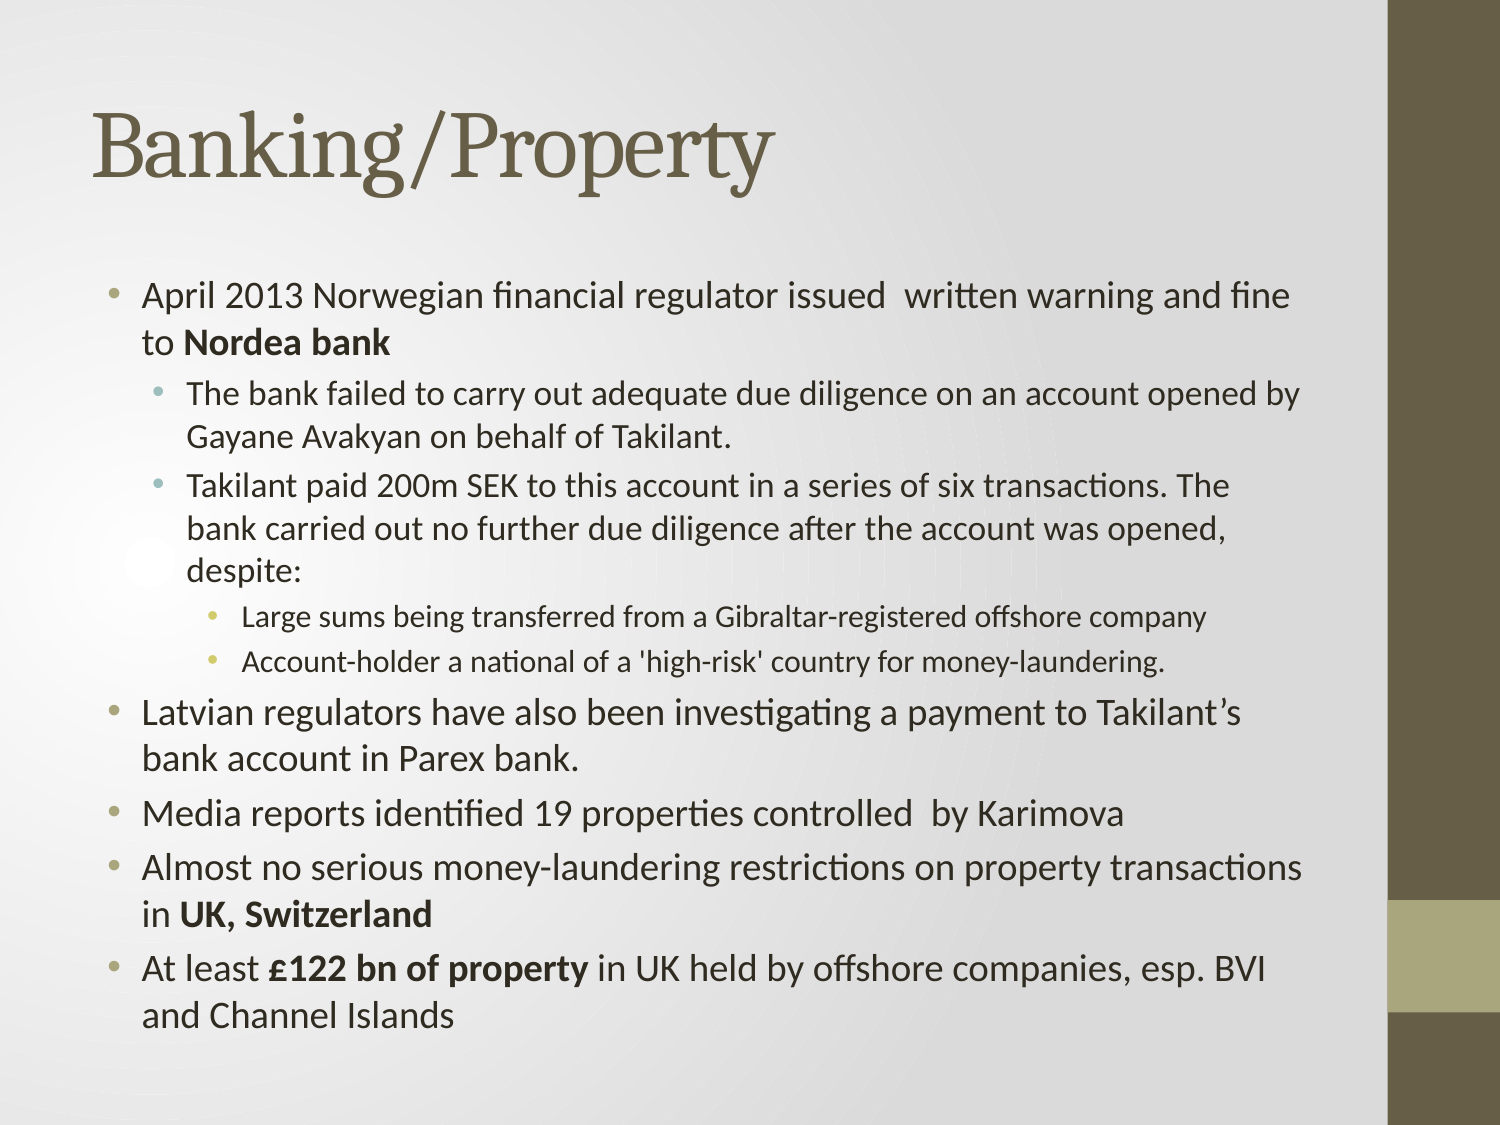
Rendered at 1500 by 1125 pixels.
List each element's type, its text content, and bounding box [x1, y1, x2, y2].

title Banking/Property [75, 45, 1325, 233]
list April 2013 Norwegian financial regulator issued written warning and fine to Nordea bank The bank failed to carry out adequate due diligence on an account opened by Gayane Avakyan on behalf of Takilant. Takilant paid 200m SEK to this account in a series of six transactions. The bank carried out no further due diligence after the account was opened, despite: Large sums being transferred from a Gibraltar-registered offshore company Account-holder a national of a 'high-risk' country for money-laundering. Latvian regulators have also been investigating a payment to Takilant’s bank account in Parex bank. Media reports identified 19 properties controlled by Karimova Almost no serious money-laundering restrictions on property transactions in UK, Switzerland At least £122 bn of property in UK held by offshore companies, esp. BVI and Channel Islands [75, 262, 1325, 1050]
